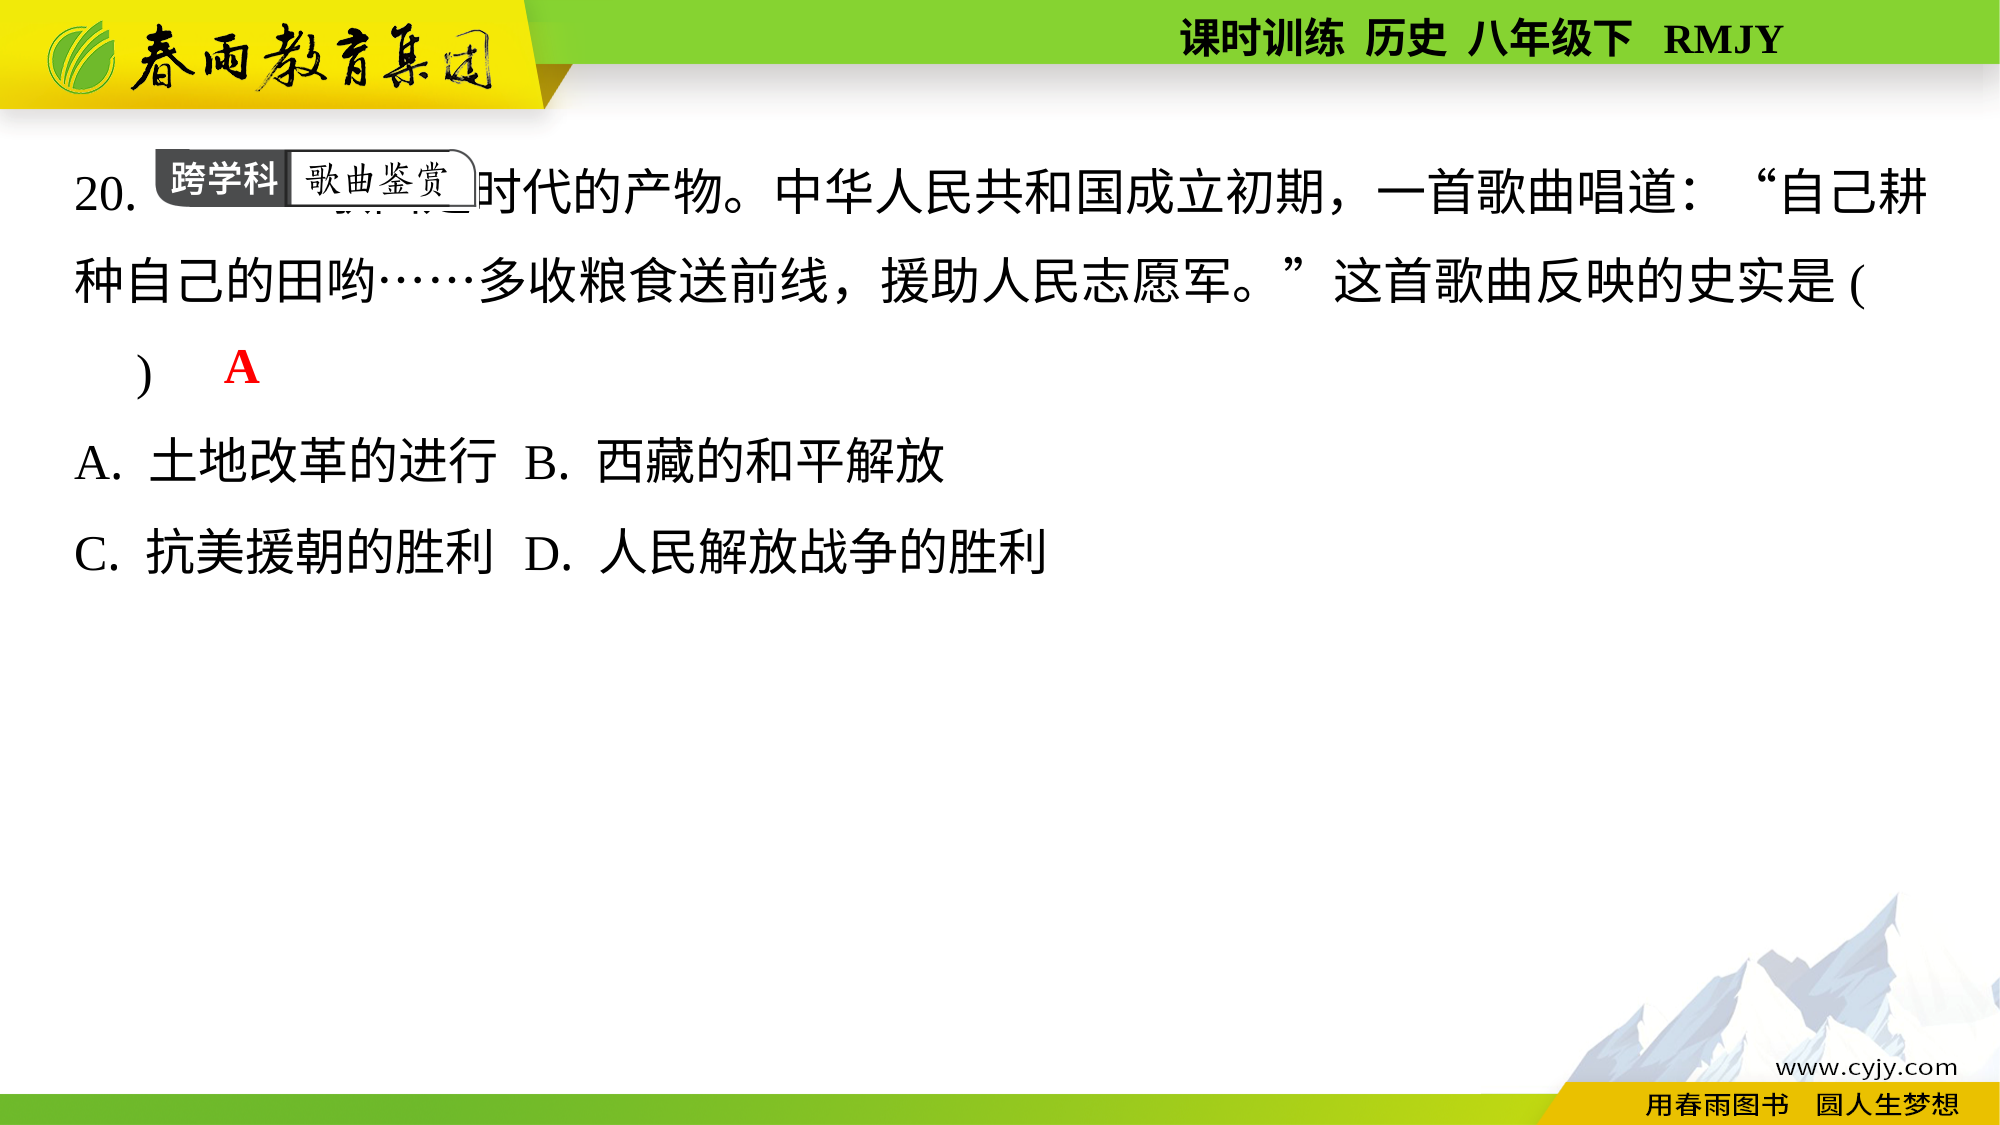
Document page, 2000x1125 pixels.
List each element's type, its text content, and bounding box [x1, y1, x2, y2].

picture [0, 0, 2000, 1125]
list 20. 歌曲是时代的产物。中华人民共和国成立初期，一首歌曲唱道：“自己耕种自己的田哟……多收粮食送前线，援助人民志愿军。”这首歌曲反映的史实是( ) A. 土地改革的进行 B. 西藏的和平解放 C. 抗美援朝的胜利 D. 人民解放战争的胜利 [59, 122, 1944, 638]
text_box A [208, 326, 275, 401]
